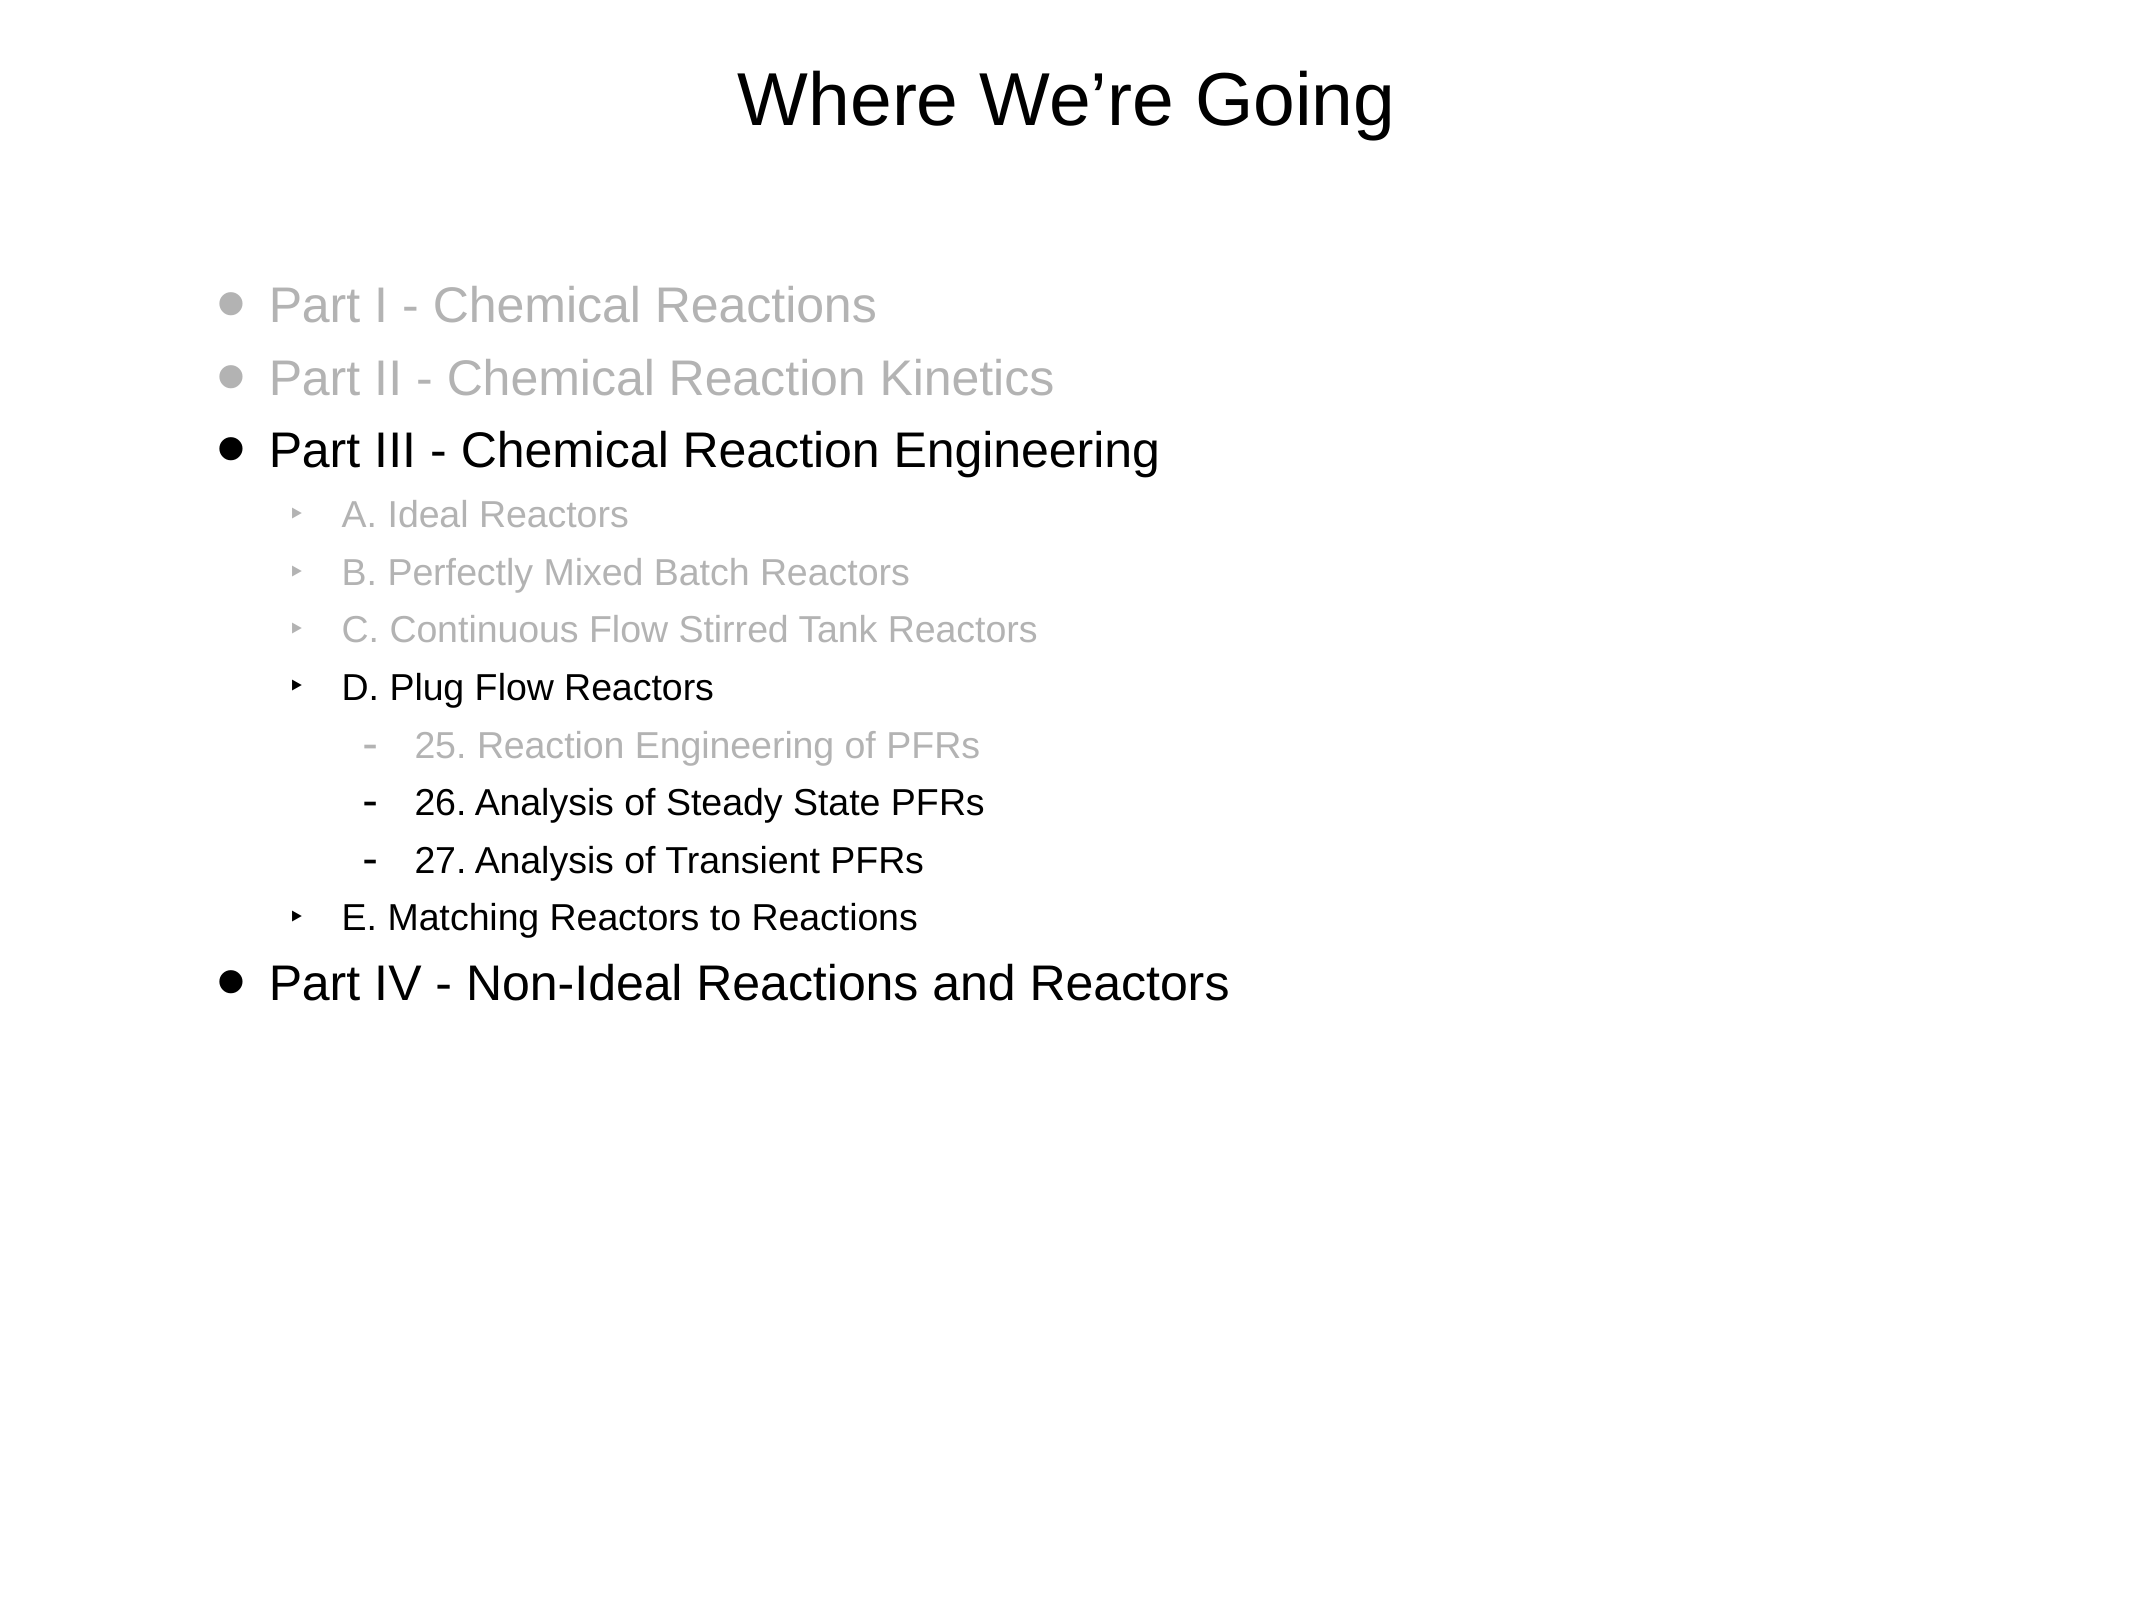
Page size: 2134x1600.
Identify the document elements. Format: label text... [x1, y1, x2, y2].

title Where We’re Going [208, 41, 1925, 250]
list Part I - Chemical Reactions Part II - Chemical Reaction Kinetics Part III - Chemical Reaction Engineering A. Ideal Reactors B. Perfectly Mixed Batch Reactors C. Continuous Flow Stirred Tank Reactors D. Plug Flow Reactors 25. Reaction Engineering of PFRs 26. Analysis of Steady State PFRs 27. Analysis of Transient PFRs E. Matching Reactors to Reactions Part IV - Non-Ideal Reactions and Reactors [208, 264, 1925, 1463]
